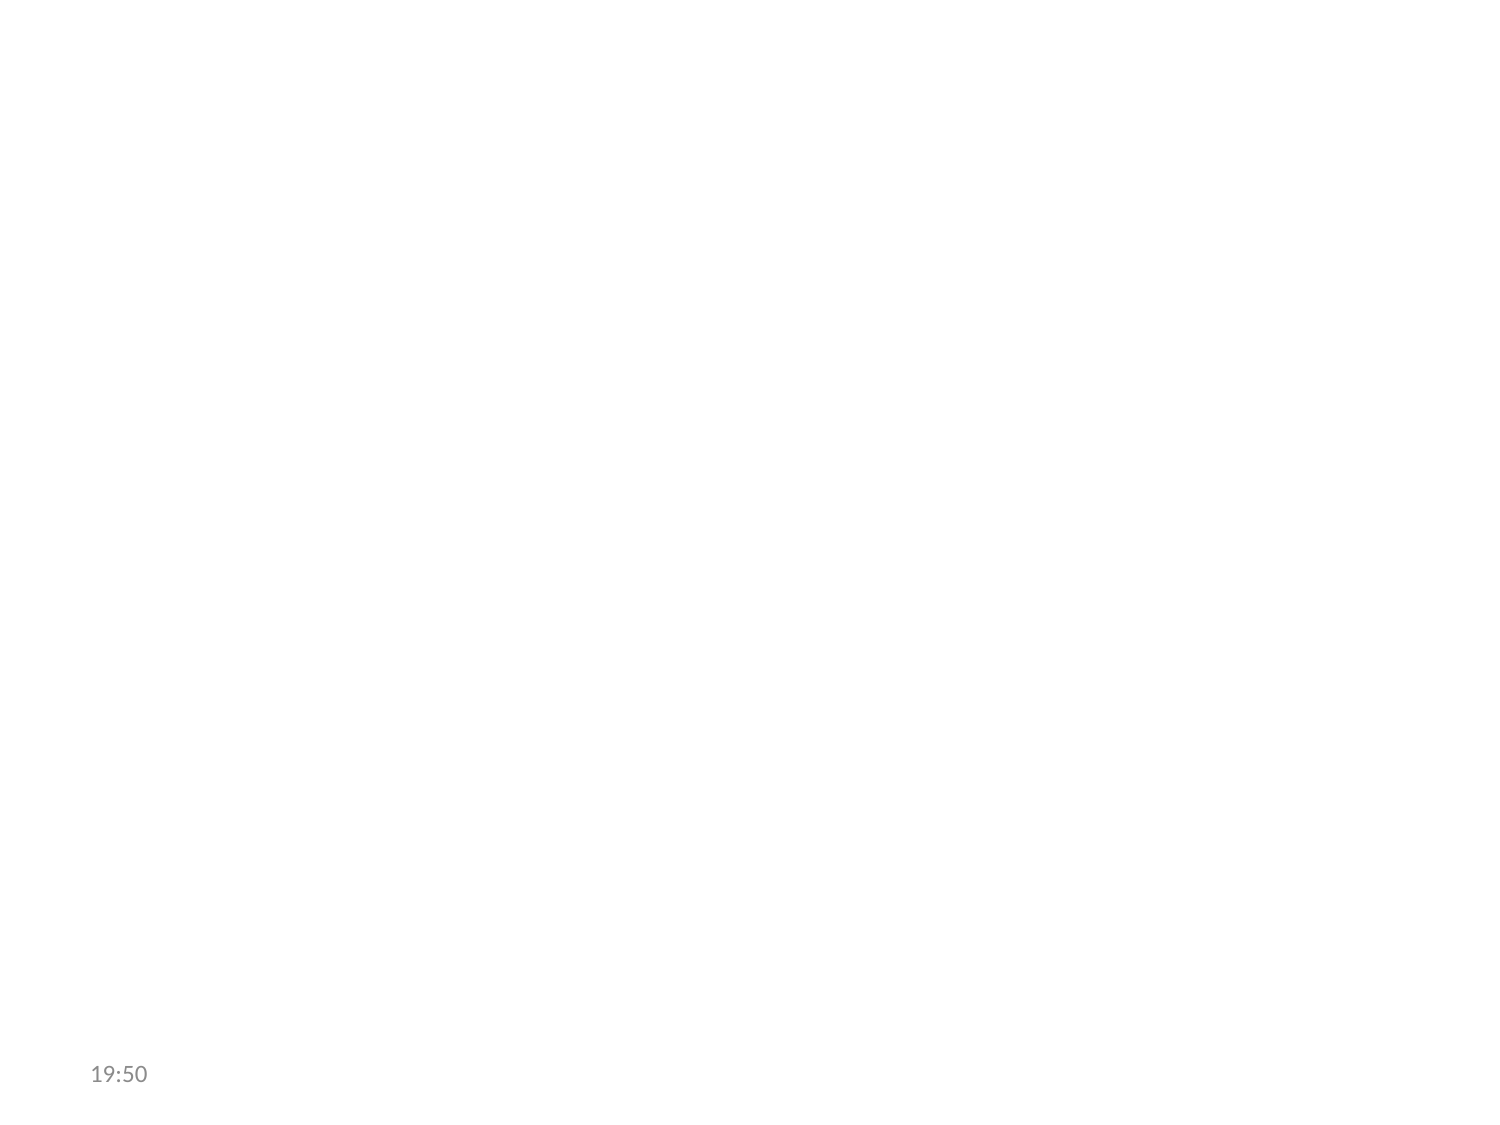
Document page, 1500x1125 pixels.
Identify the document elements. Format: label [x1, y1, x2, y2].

slide_number [75, 1042, 425, 1103]
